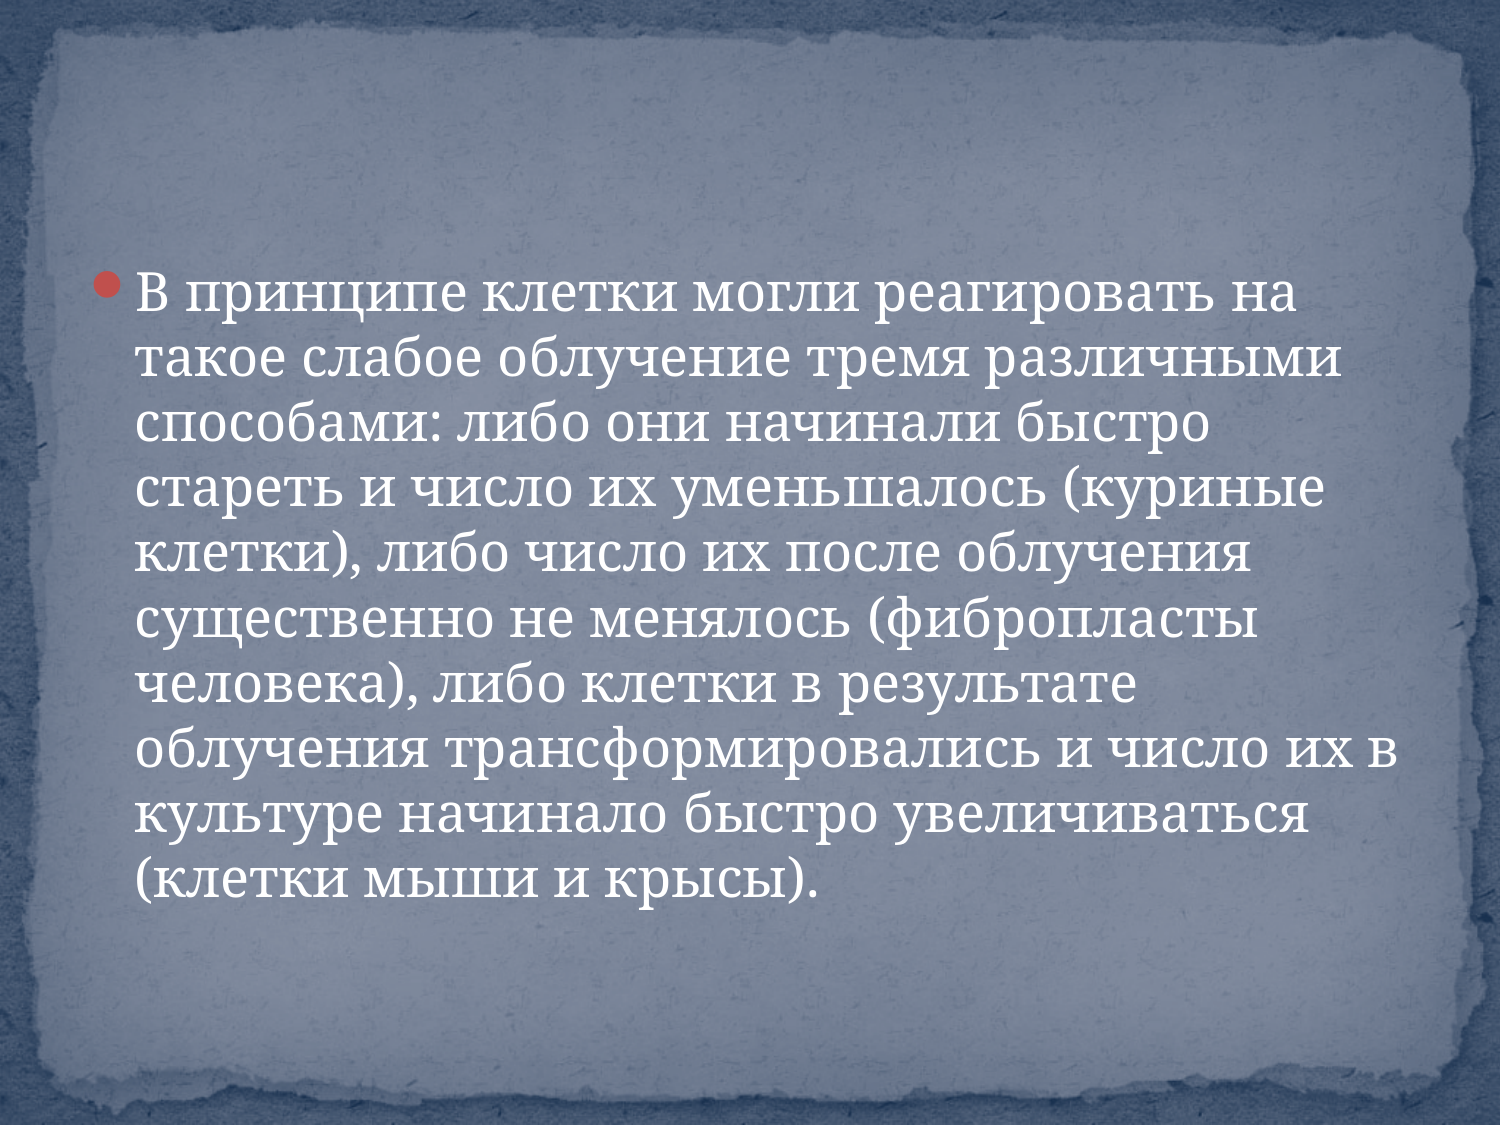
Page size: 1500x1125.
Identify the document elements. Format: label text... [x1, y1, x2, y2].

list В принципе клетки могли реагировать на такое слабое облучение тремя различными способами: либо они начинали быстро стареть и число их уменьшалось (куриные клетки), либо число их после облучения существенно не менялось (фибропласты человека), либо клетки в результате облучения трансформировались и число их в культуре начинало быстро увеличиваться (клетки мыши и крысы). [75, 249, 1425, 1000]
